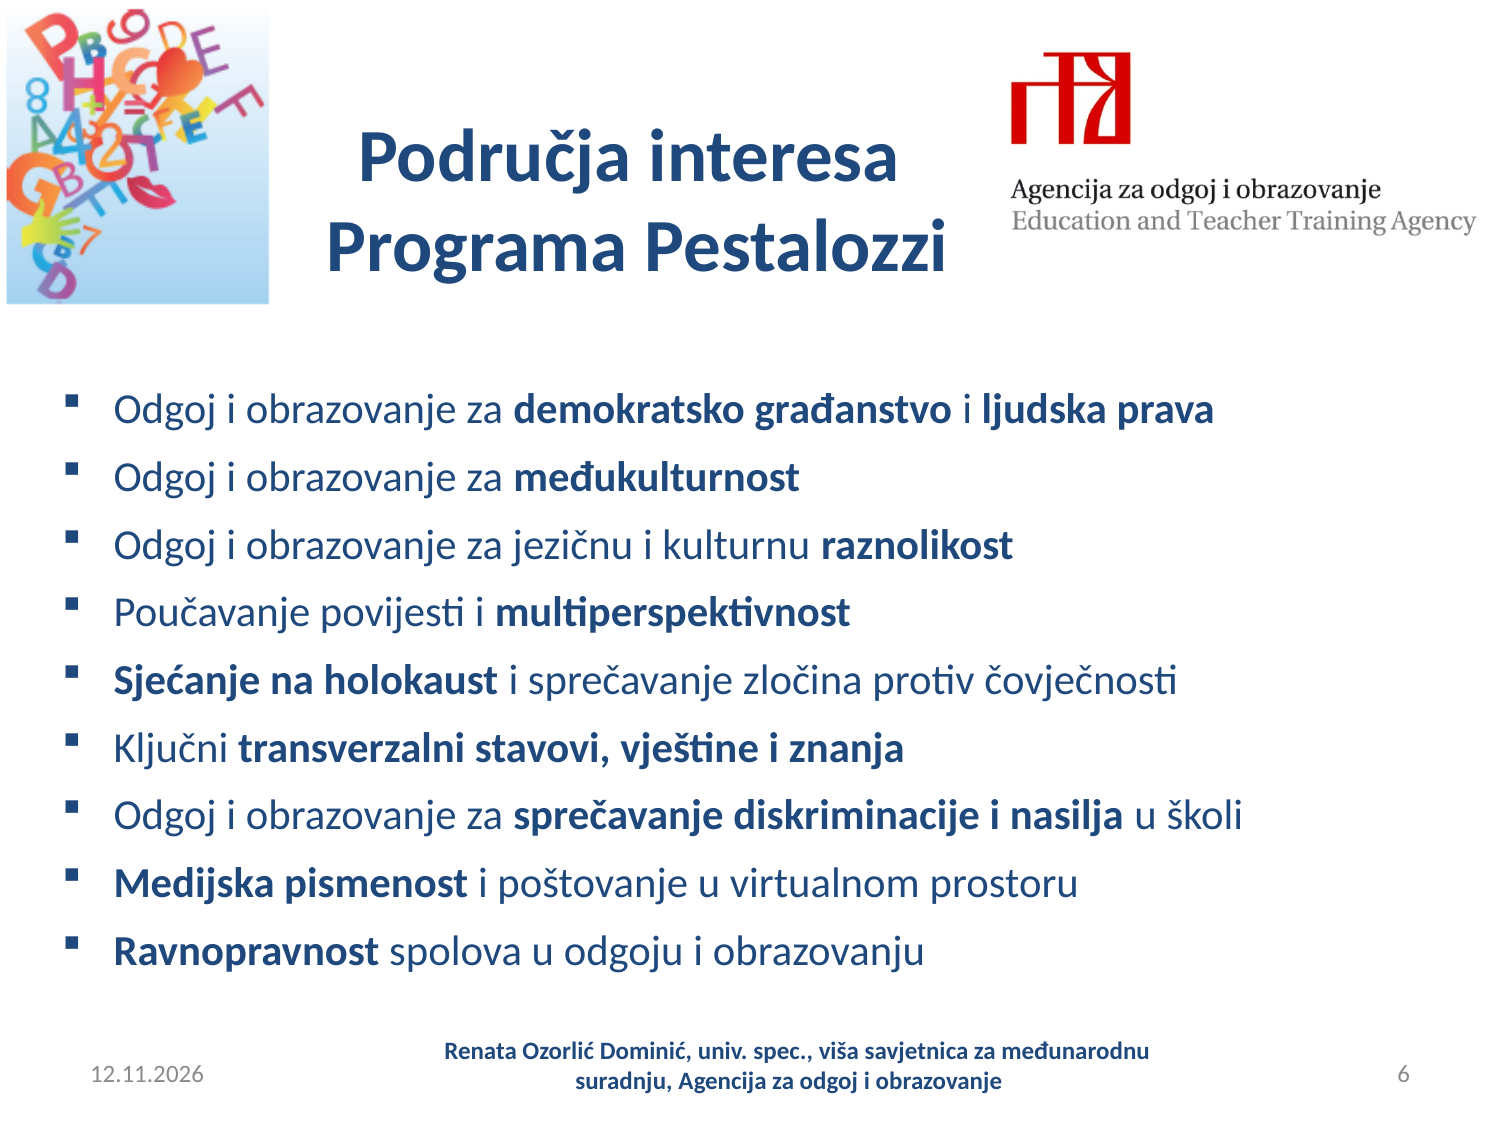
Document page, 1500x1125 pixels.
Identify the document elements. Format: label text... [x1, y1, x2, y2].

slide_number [75, 1042, 425, 1103]
picture [985, 30, 1500, 260]
title Područja interesa Programa Pestalozzi [282, 90, 1010, 303]
slide_number 6 [1074, 1042, 1425, 1103]
list Odgoj i obrazovanje za demokratsko građanstvo i ljudska prava Odgoj i obrazovanje za međukulturnost Odgoj i obrazovanje za jezičnu i kulturnu raznolikost Poučavanje povijesti i multiperspektivnost Sjećanje na holokaust i sprečavanje zločina protiv čovječnosti Ključni transverzalni stavovi, vještine i znanja Odgoj i obrazovanje za sprečavanje diskriminacije i nasilja u školi Medijska pismenost i poštovanje u virtualnom prostoru Ravnopravnost spolova u odgoju i obrazovanju [47, 373, 1500, 988]
footer Renata Ozorlić Dominić, univ. spec., viša savjetnica za međunarodnu suradnju, Agencija za odgoj i obrazovanje [407, 1035, 1189, 1095]
picture [0, 0, 278, 308]
